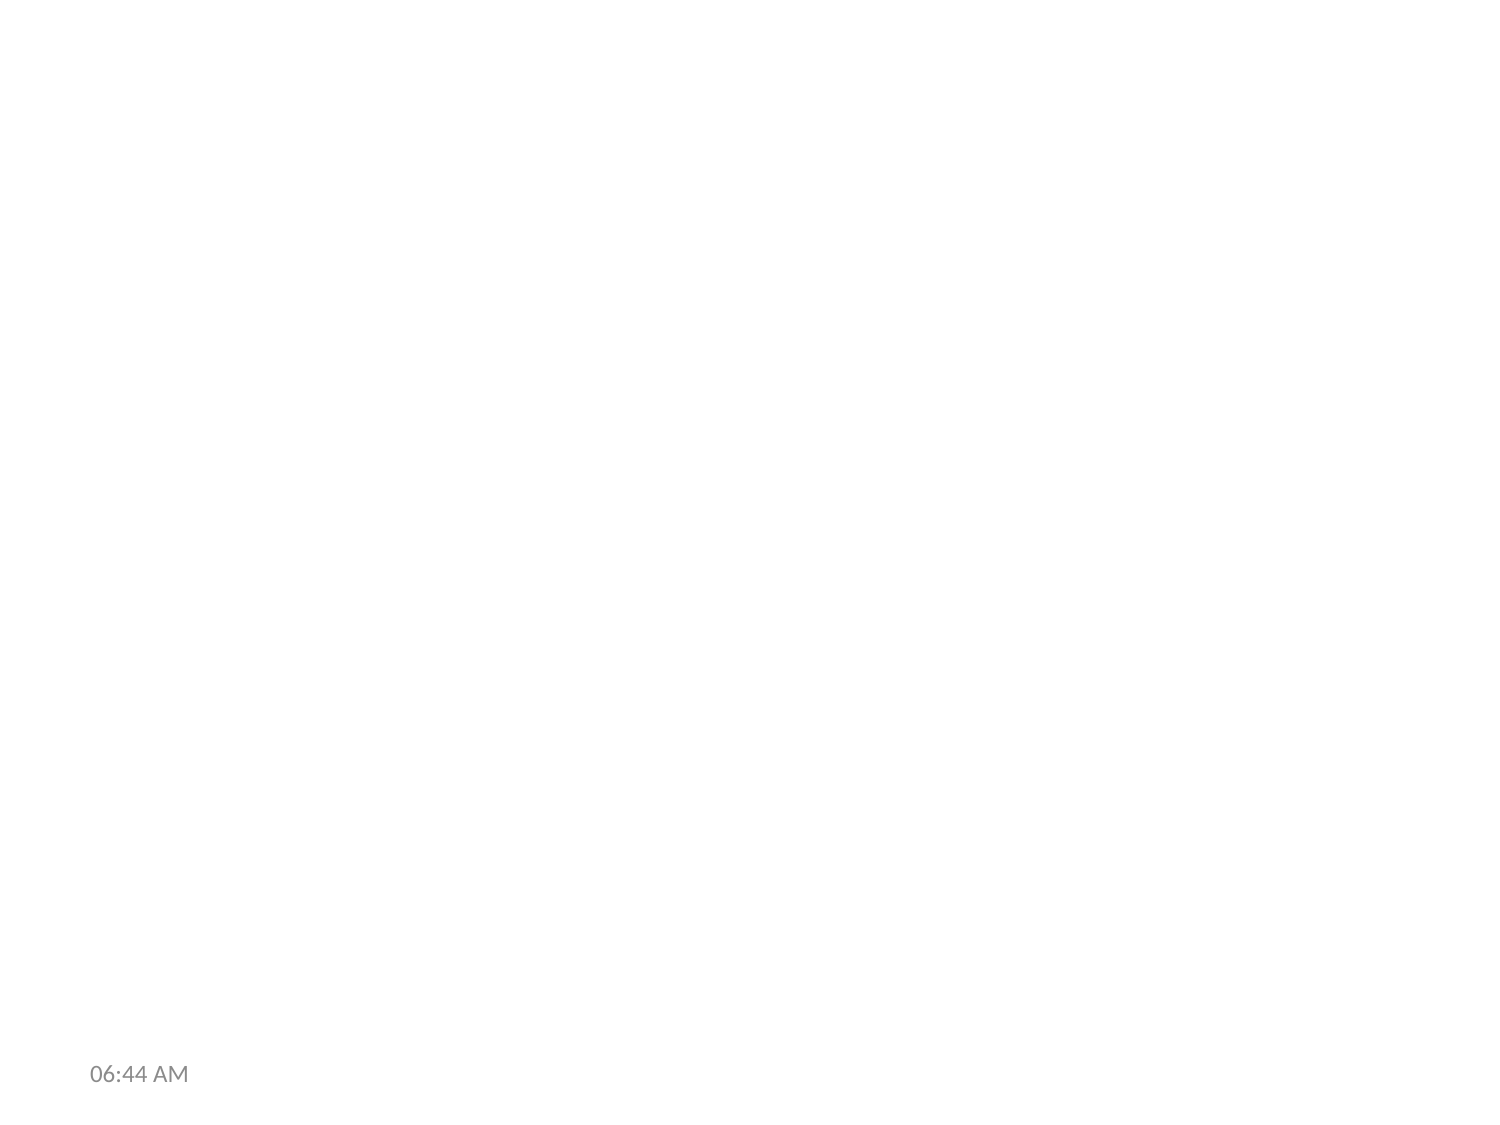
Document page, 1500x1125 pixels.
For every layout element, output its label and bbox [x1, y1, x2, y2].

slide_number [75, 1042, 425, 1103]
